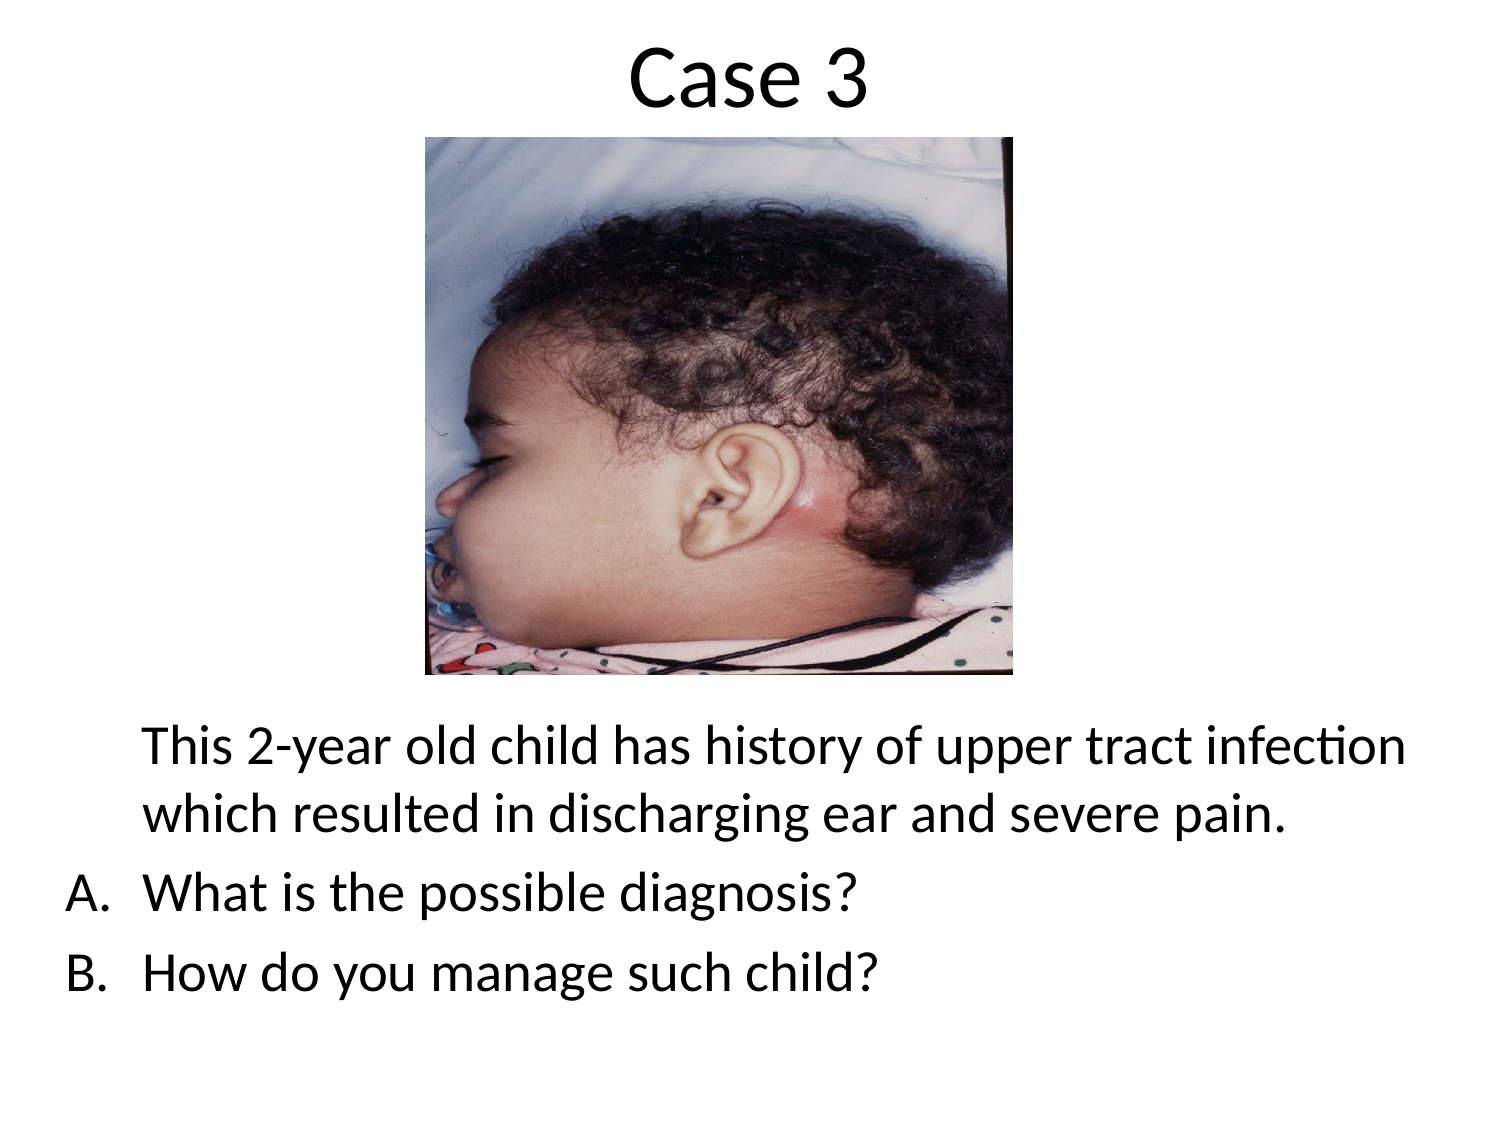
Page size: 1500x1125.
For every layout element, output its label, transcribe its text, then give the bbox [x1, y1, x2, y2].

title Case 3 [112, 0, 1388, 192]
picture [424, 137, 1013, 676]
subtitle This 2-year old child has history of upper tract infection which resulted in discharging ear and severe pain. What is the possible diagnosis? How do you manage such child? [50, 699, 1425, 1075]
